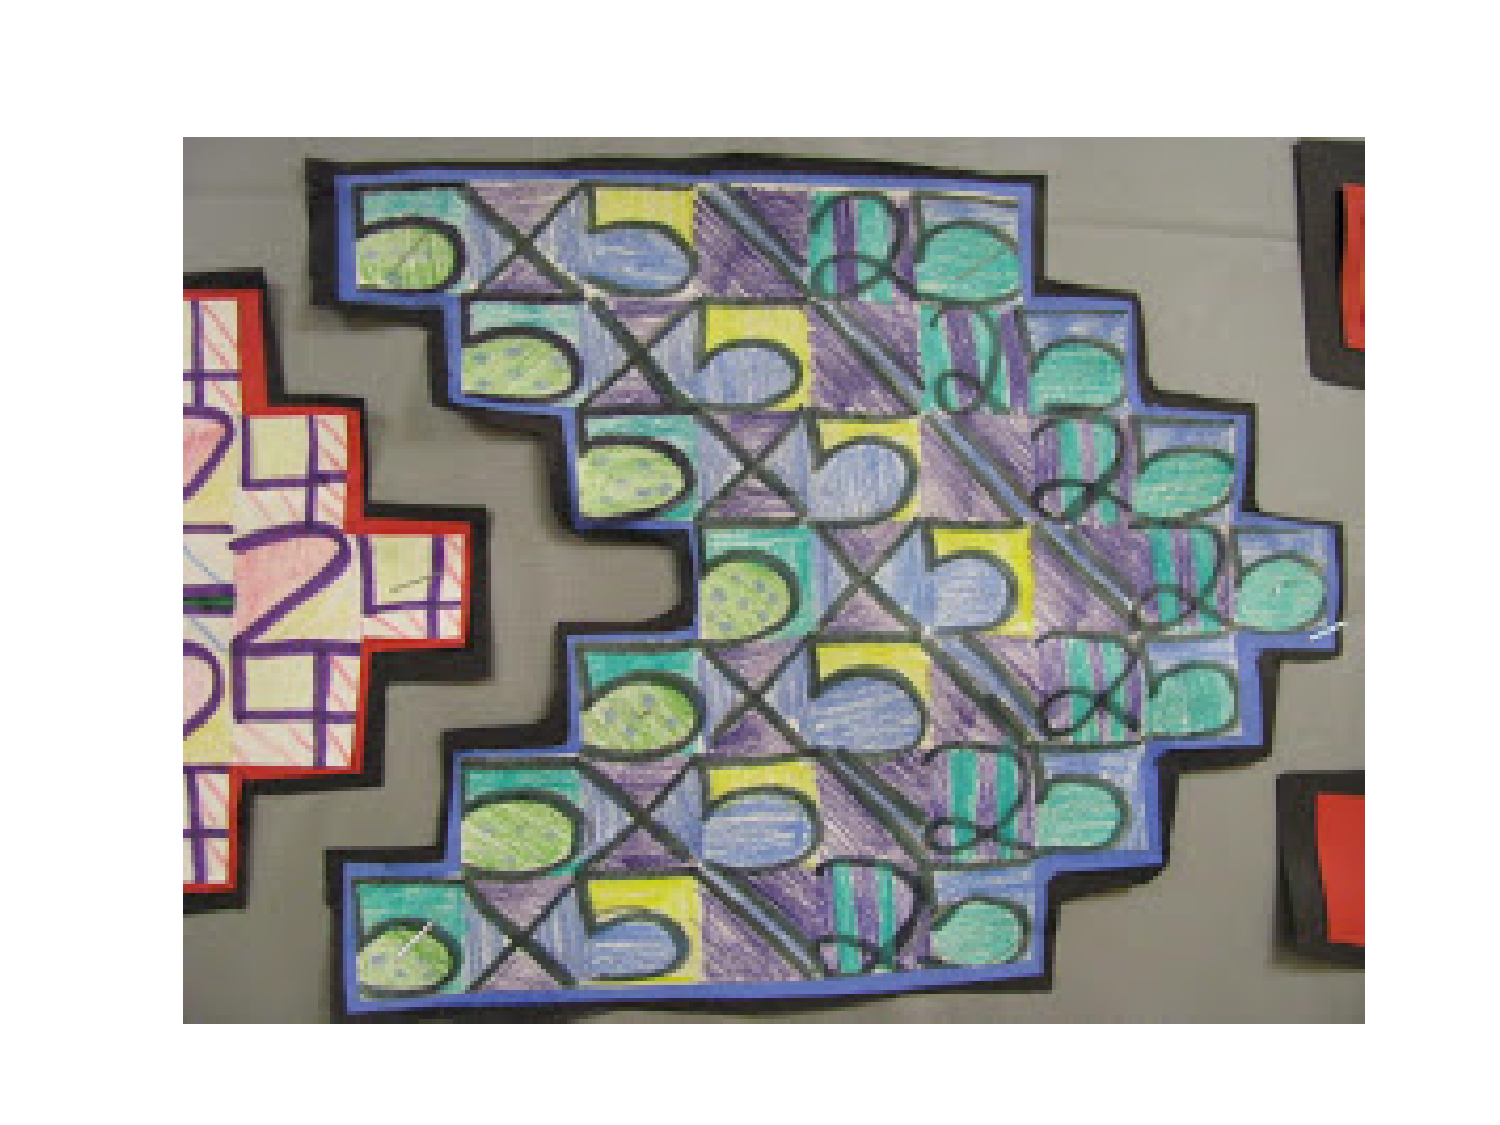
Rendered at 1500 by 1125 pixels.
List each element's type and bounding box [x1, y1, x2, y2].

picture [182, 136, 1365, 1024]
